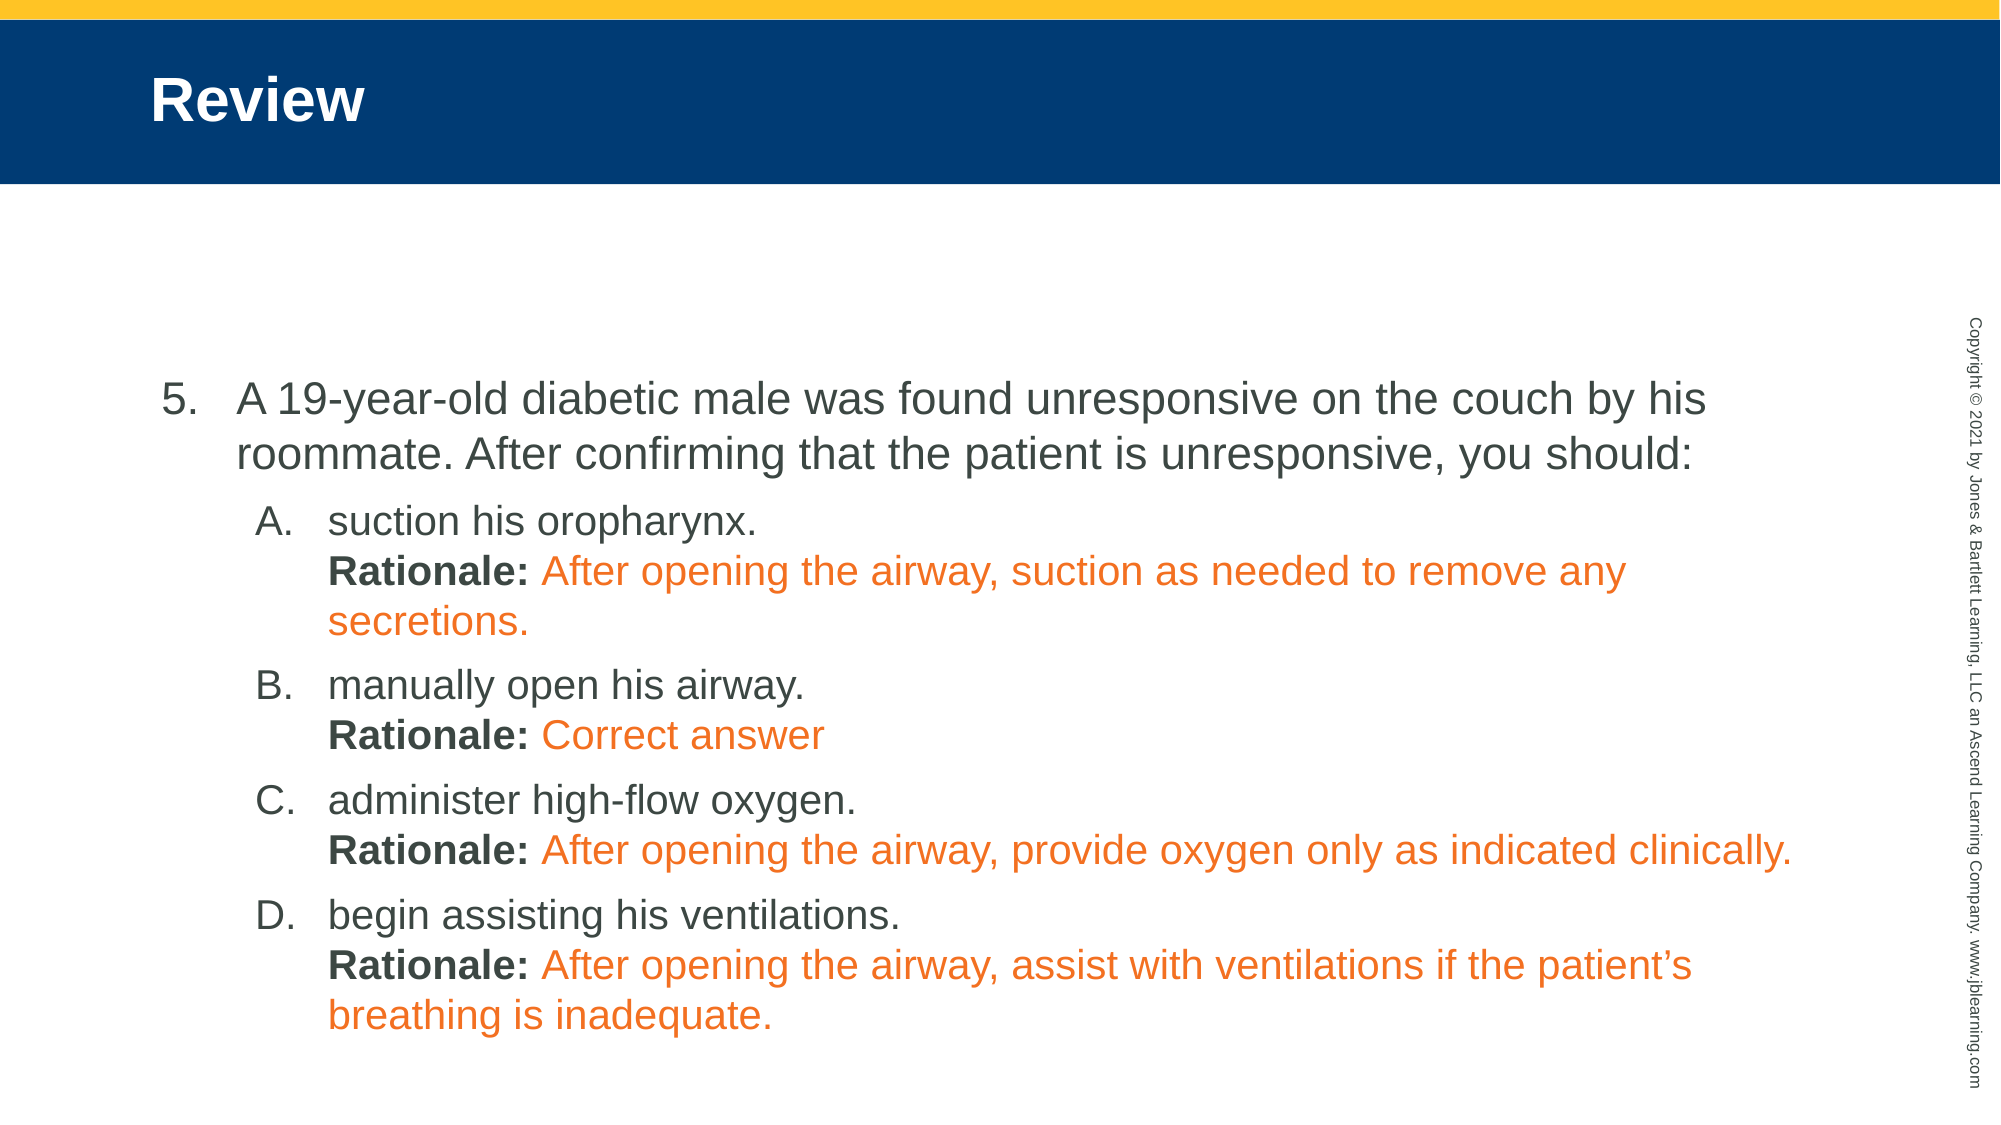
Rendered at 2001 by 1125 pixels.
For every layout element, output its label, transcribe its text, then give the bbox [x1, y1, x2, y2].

title Review [0, 19, 2000, 185]
list A 19-year-old diabetic male was found unresponsive on the couch by his roommate. After confirming that the patient is unresponsive, you should: suction his oropharynx. Rationale: After opening the airway, suction as needed to remove any secretions. manually open his airway. Rationale: Correct answer administer high-flow oxygen. Rationale: After opening the airway, provide oxygen only as indicated clinically. begin assisting his ventilations. Rationale: After opening the airway, assist with ventilations if the patient’s breathing is inadequate. [146, 361, 1859, 1016]
